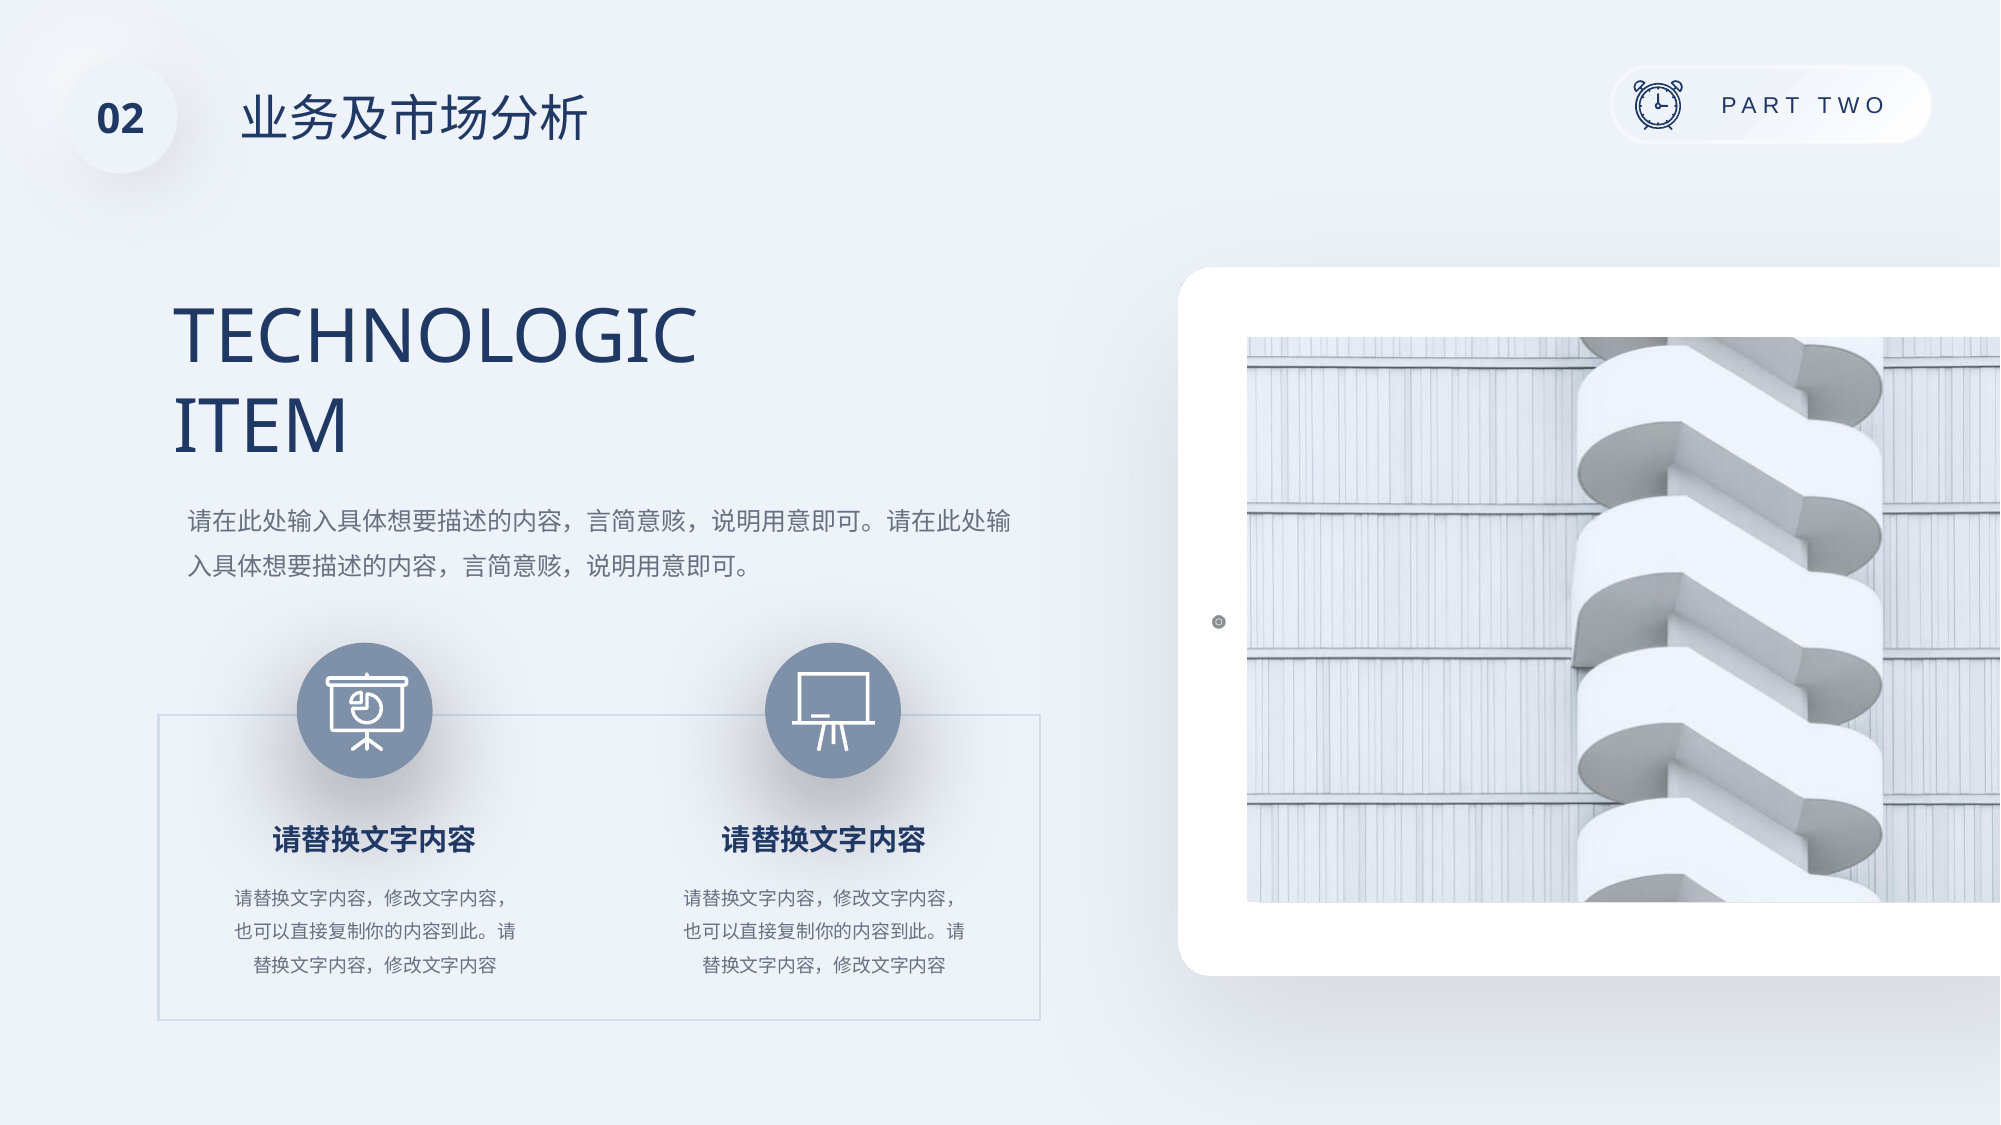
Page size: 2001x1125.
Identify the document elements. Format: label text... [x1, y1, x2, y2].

text_box 请在此处输入具体想要描述的内容，言简意赅，说明用意即可。请在此处输入具体想要描述的内容，言简意赅，说明用意即可。 [172, 482, 1041, 588]
text_box 请替换文字内容，修改文字内容，也可以直接复制你的内容到此。请替换文字内容，修改文字内容 [680, 875, 969, 977]
text_box 请替换文字内容，修改文字内容，也可以直接复制你的内容到此。请替换文字内容，修改文字内容 [231, 875, 519, 977]
text_box 请替换文字内容 [235, 821, 515, 857]
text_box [296, 642, 433, 779]
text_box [765, 642, 901, 779]
text_box 业务及市场分析 [224, 78, 800, 154]
text_box TECHNOLOGIC ITEM [158, 279, 836, 475]
picture [1178, 267, 2000, 976]
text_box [63, 60, 178, 174]
text_box 请替换文字内容 [684, 821, 964, 857]
text_box [157, 714, 1041, 1021]
